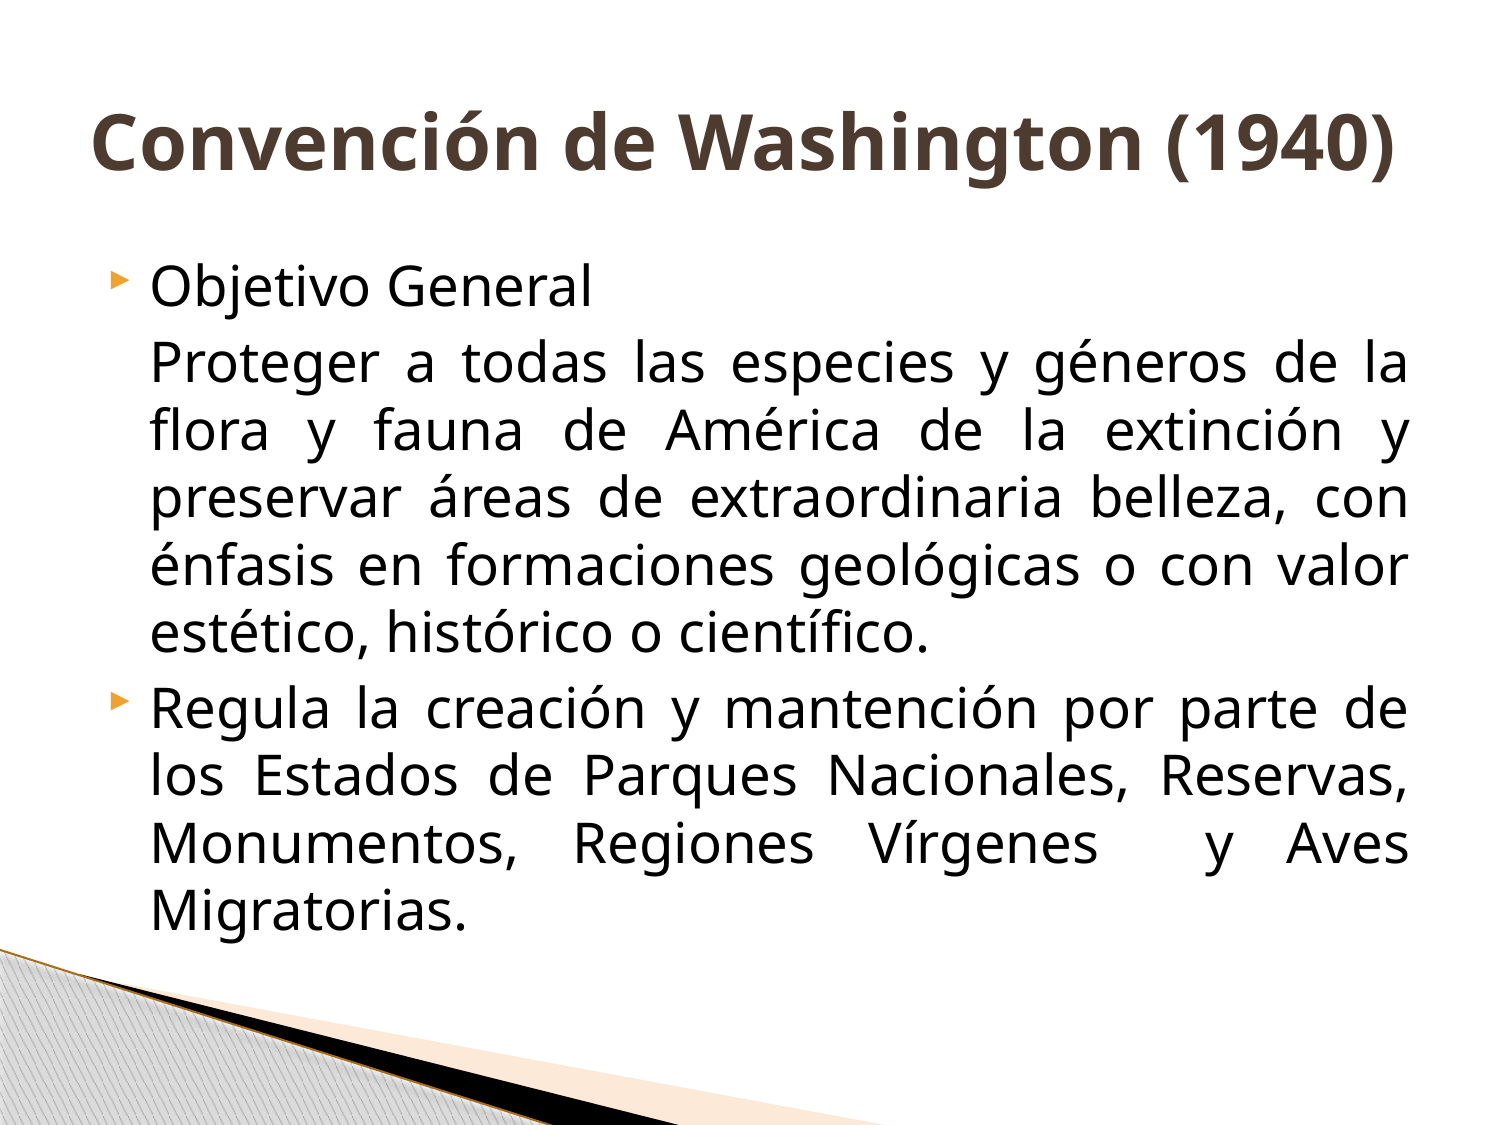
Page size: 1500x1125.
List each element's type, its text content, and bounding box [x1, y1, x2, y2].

list Objetivo General Proteger a todas las especies y géneros de la flora y fauna de América de la extinción y preservar áreas de extraordinaria belleza, con énfasis en formaciones geológicas o con valor estético, histórico o científico. Regula la creación y mantención por parte de los Estados de Parques Nacionales, Reservas, Monumentos, Regiones Vírgenes y Aves Migratorias. [75, 243, 1425, 986]
title Convención de Washington (1940) [75, 45, 1425, 233]
